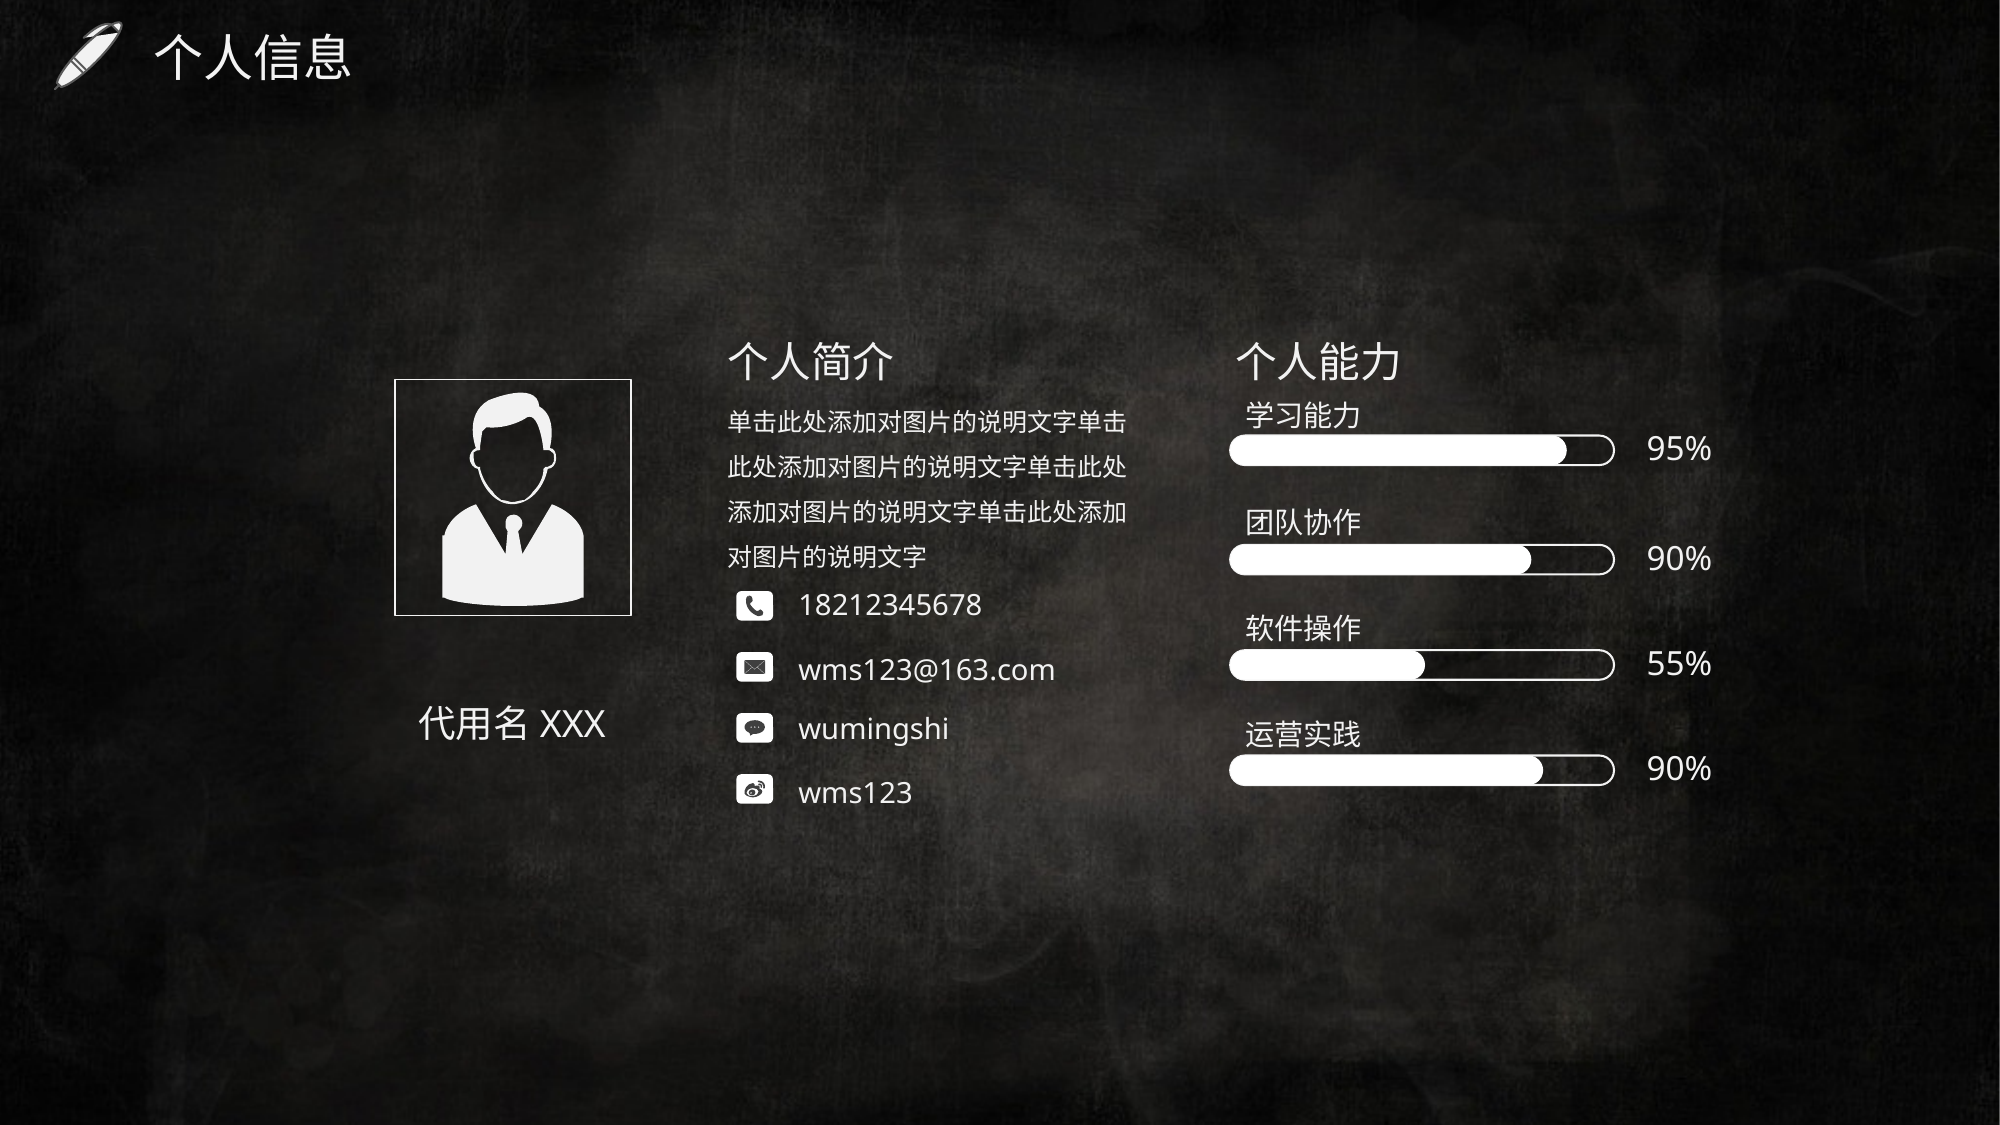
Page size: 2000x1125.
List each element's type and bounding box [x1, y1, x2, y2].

text_box [441, 379, 584, 607]
text_box [736, 579, 1115, 818]
picture [0, 0, 2000, 1125]
